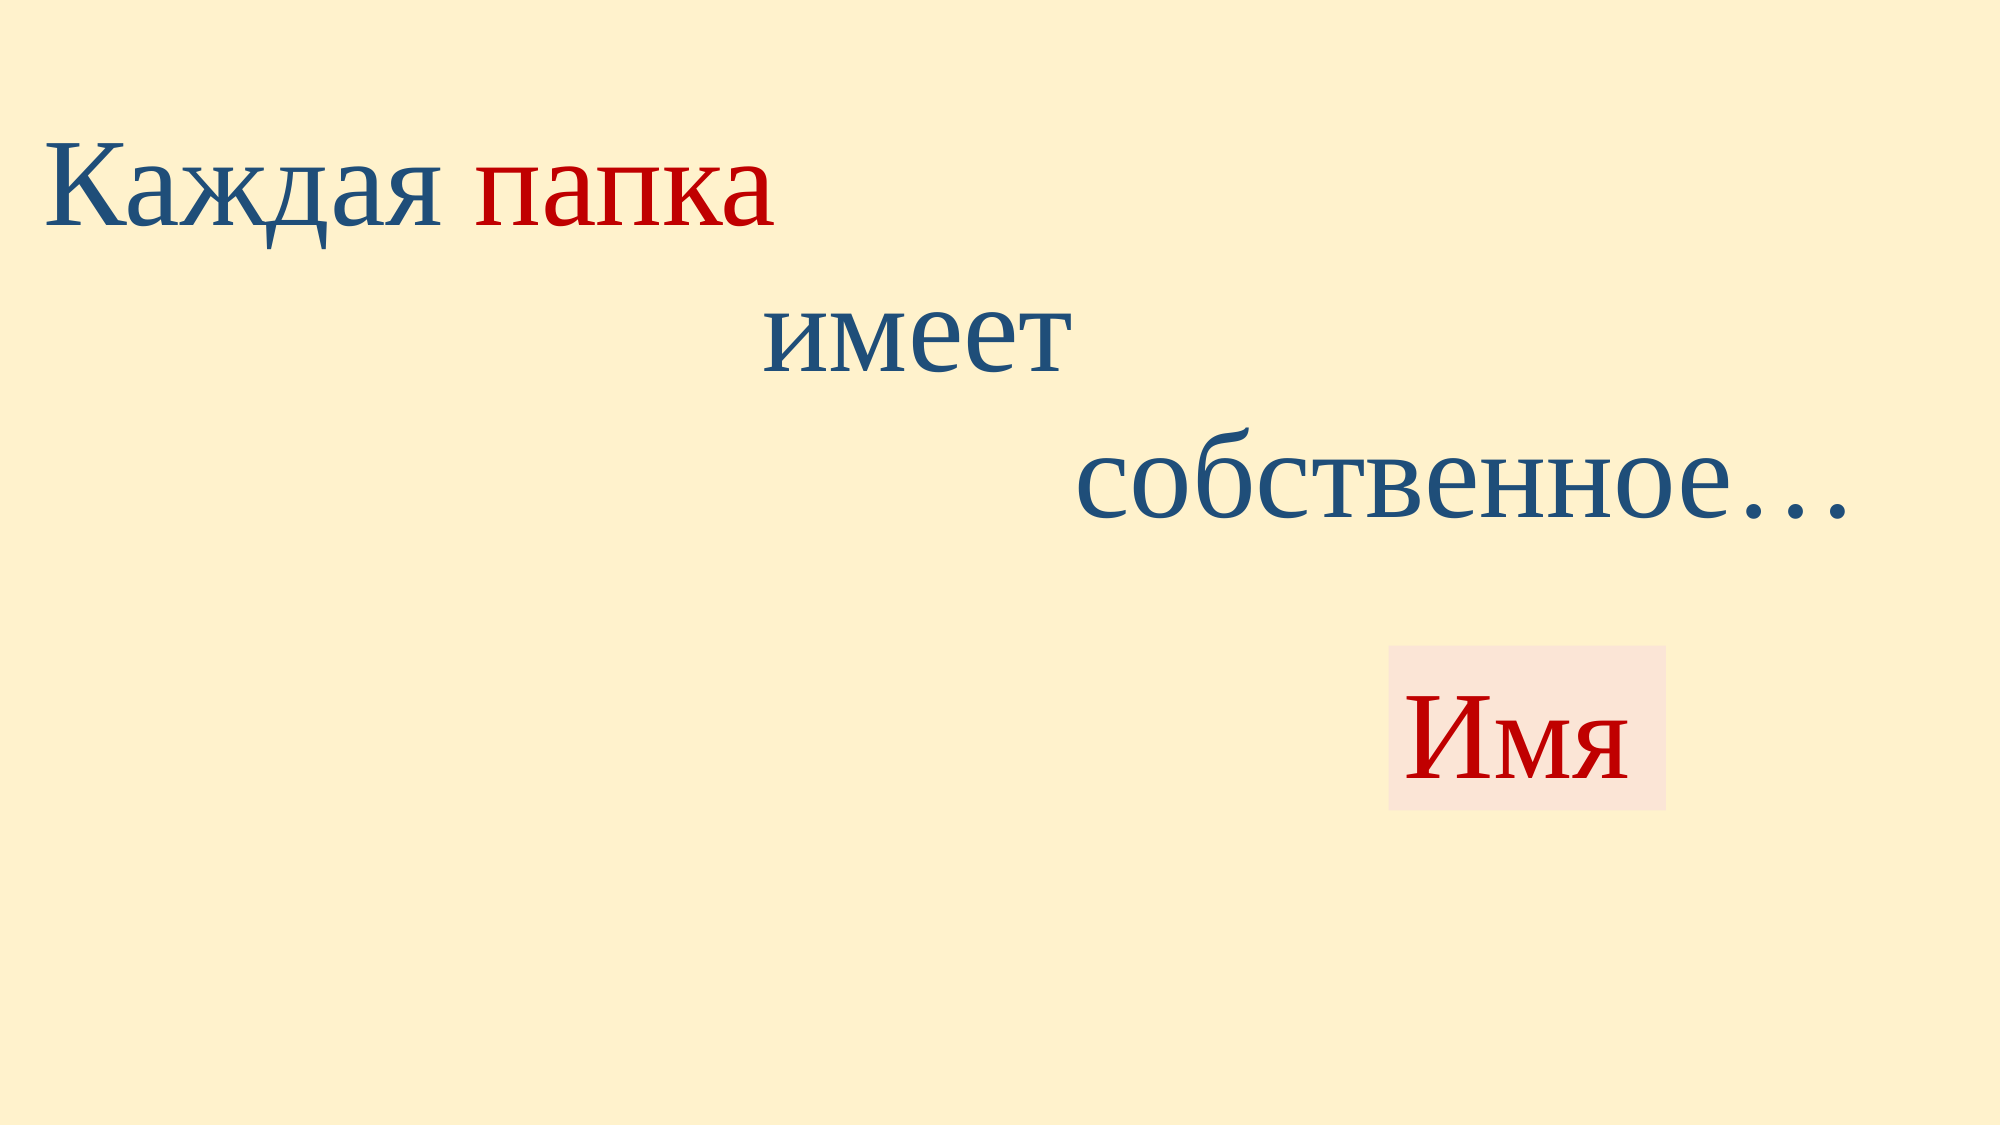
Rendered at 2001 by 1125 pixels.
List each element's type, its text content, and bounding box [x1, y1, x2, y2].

text_box Каждая папка имеет собственное… [28, 118, 1973, 550]
text_box Имя [1388, 645, 1666, 811]
